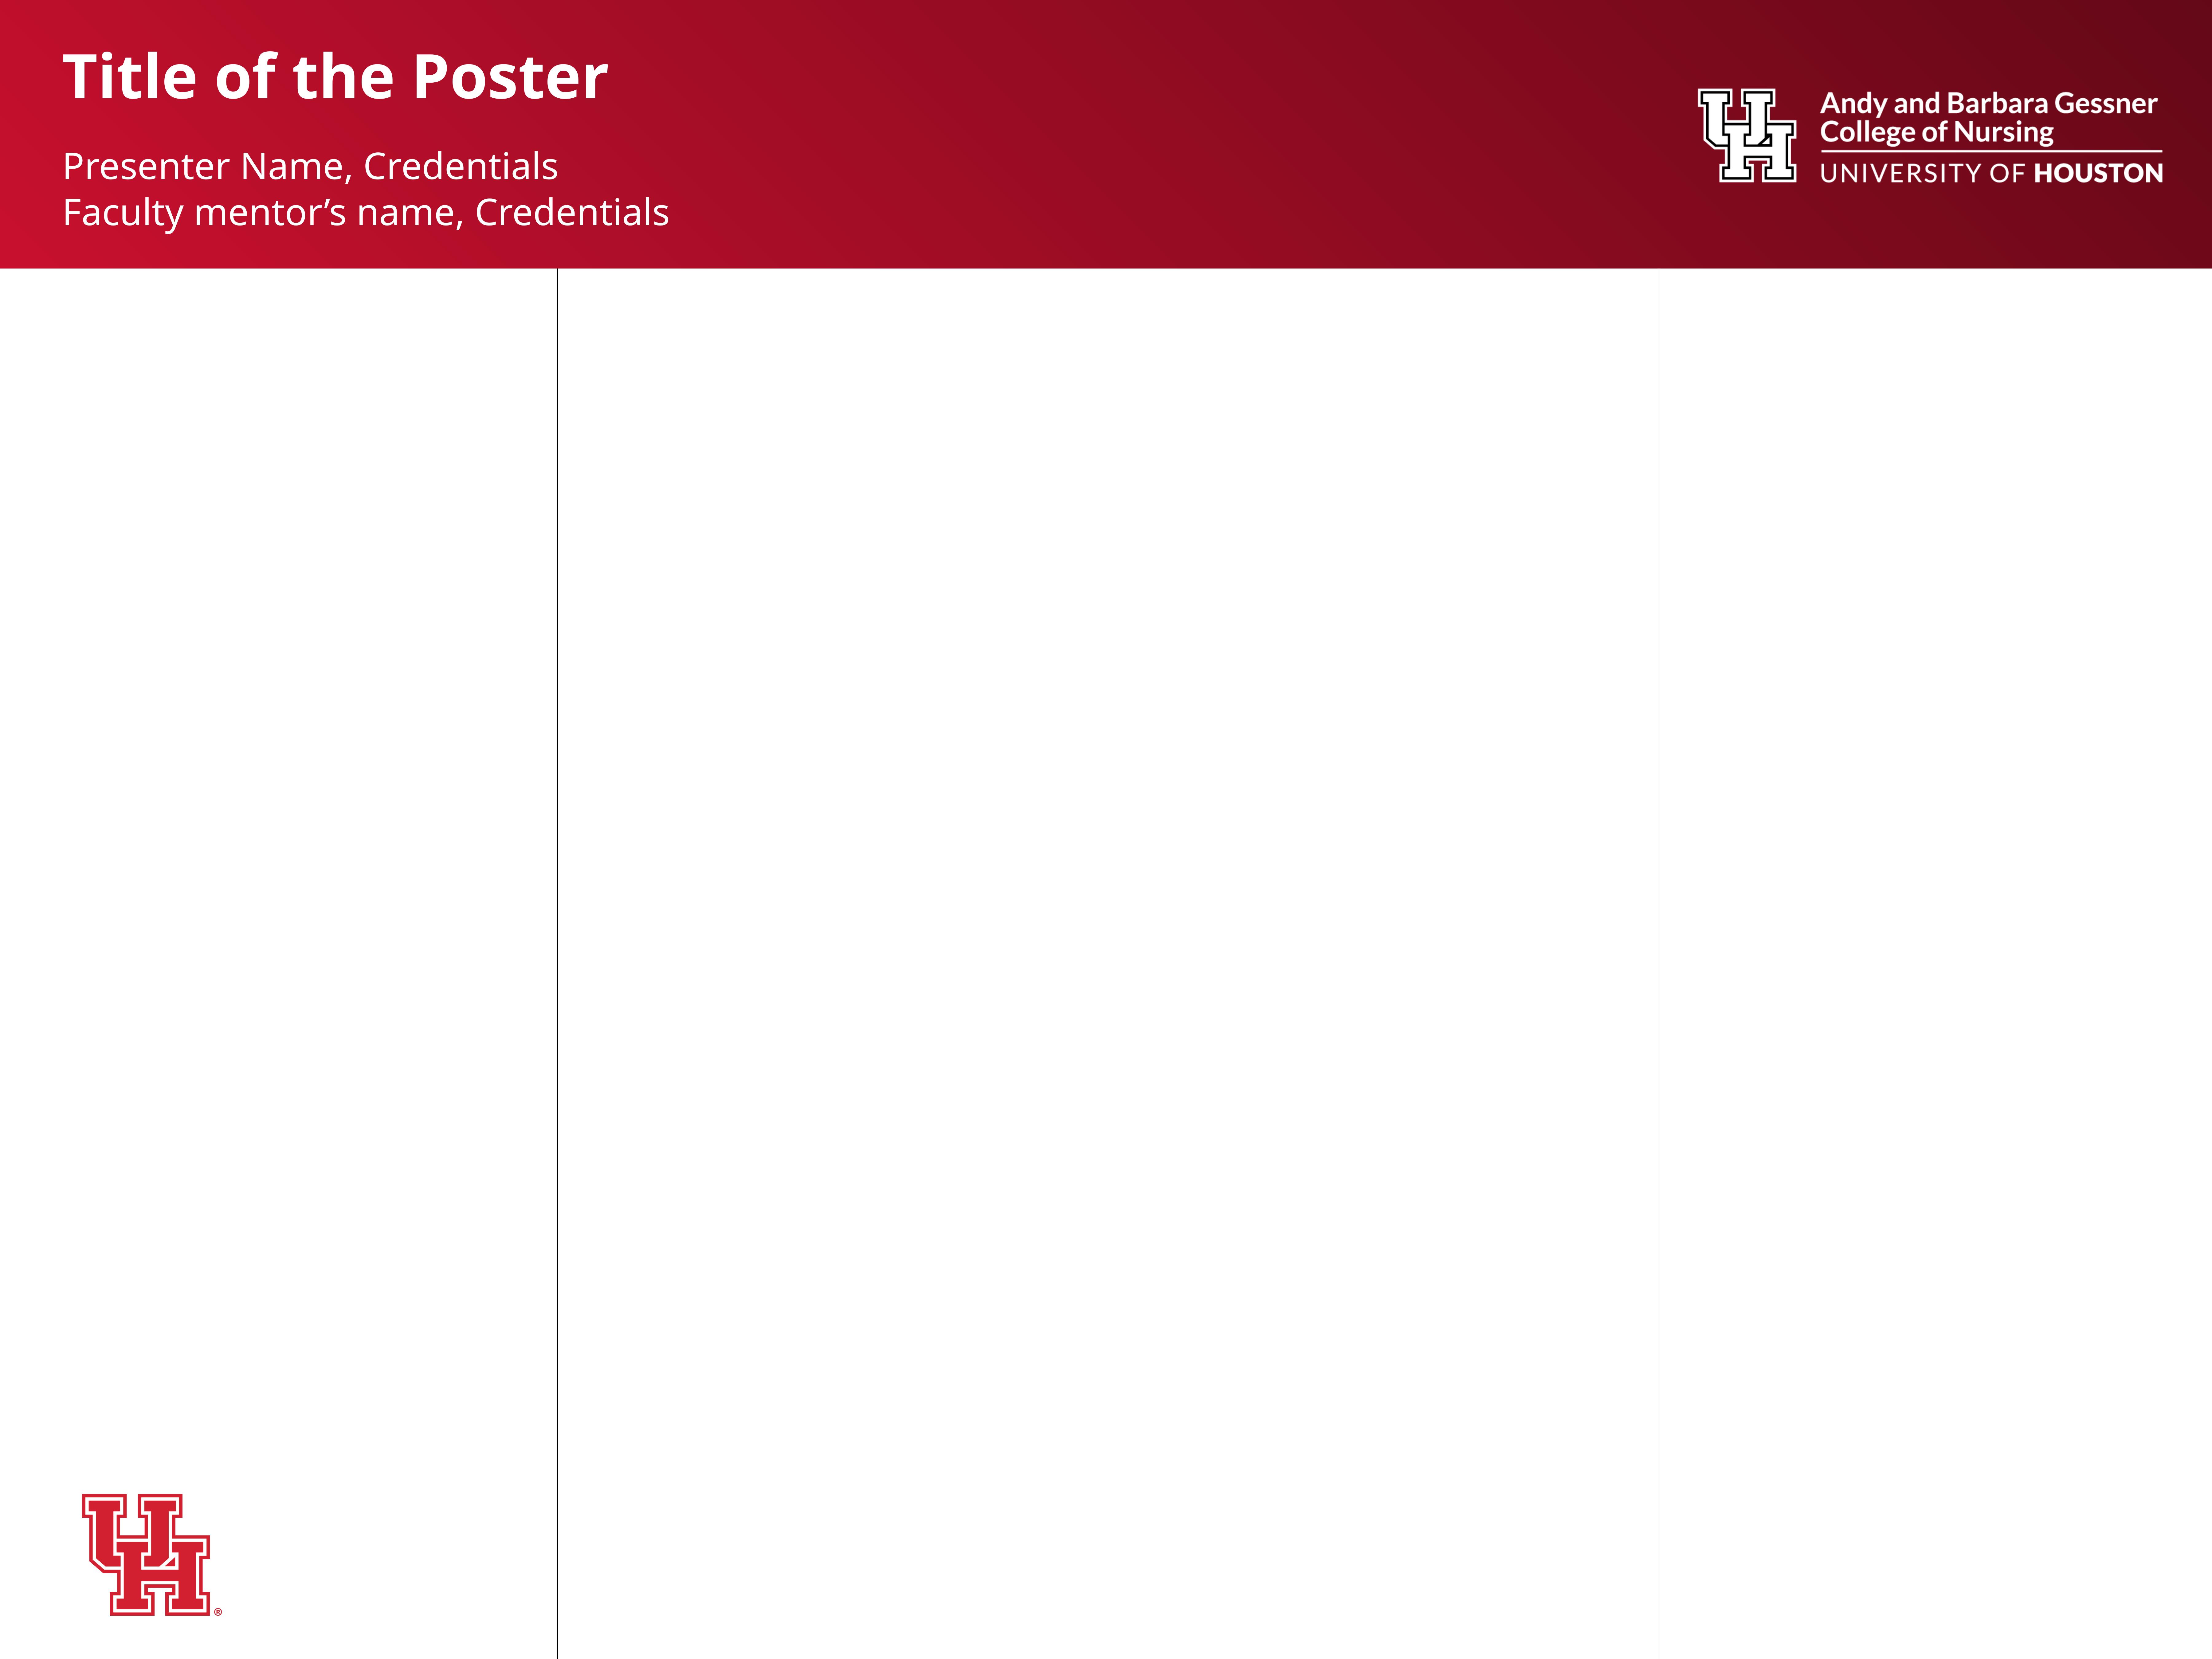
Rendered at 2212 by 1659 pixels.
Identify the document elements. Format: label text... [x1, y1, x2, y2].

picture [82, 1494, 222, 1616]
subtitle Presenter Name, Credentials Faculty mentor’s name, Credentials [57, 138, 834, 242]
title Title of the Poster [57, 35, 733, 138]
picture [1689, 65, 2212, 207]
